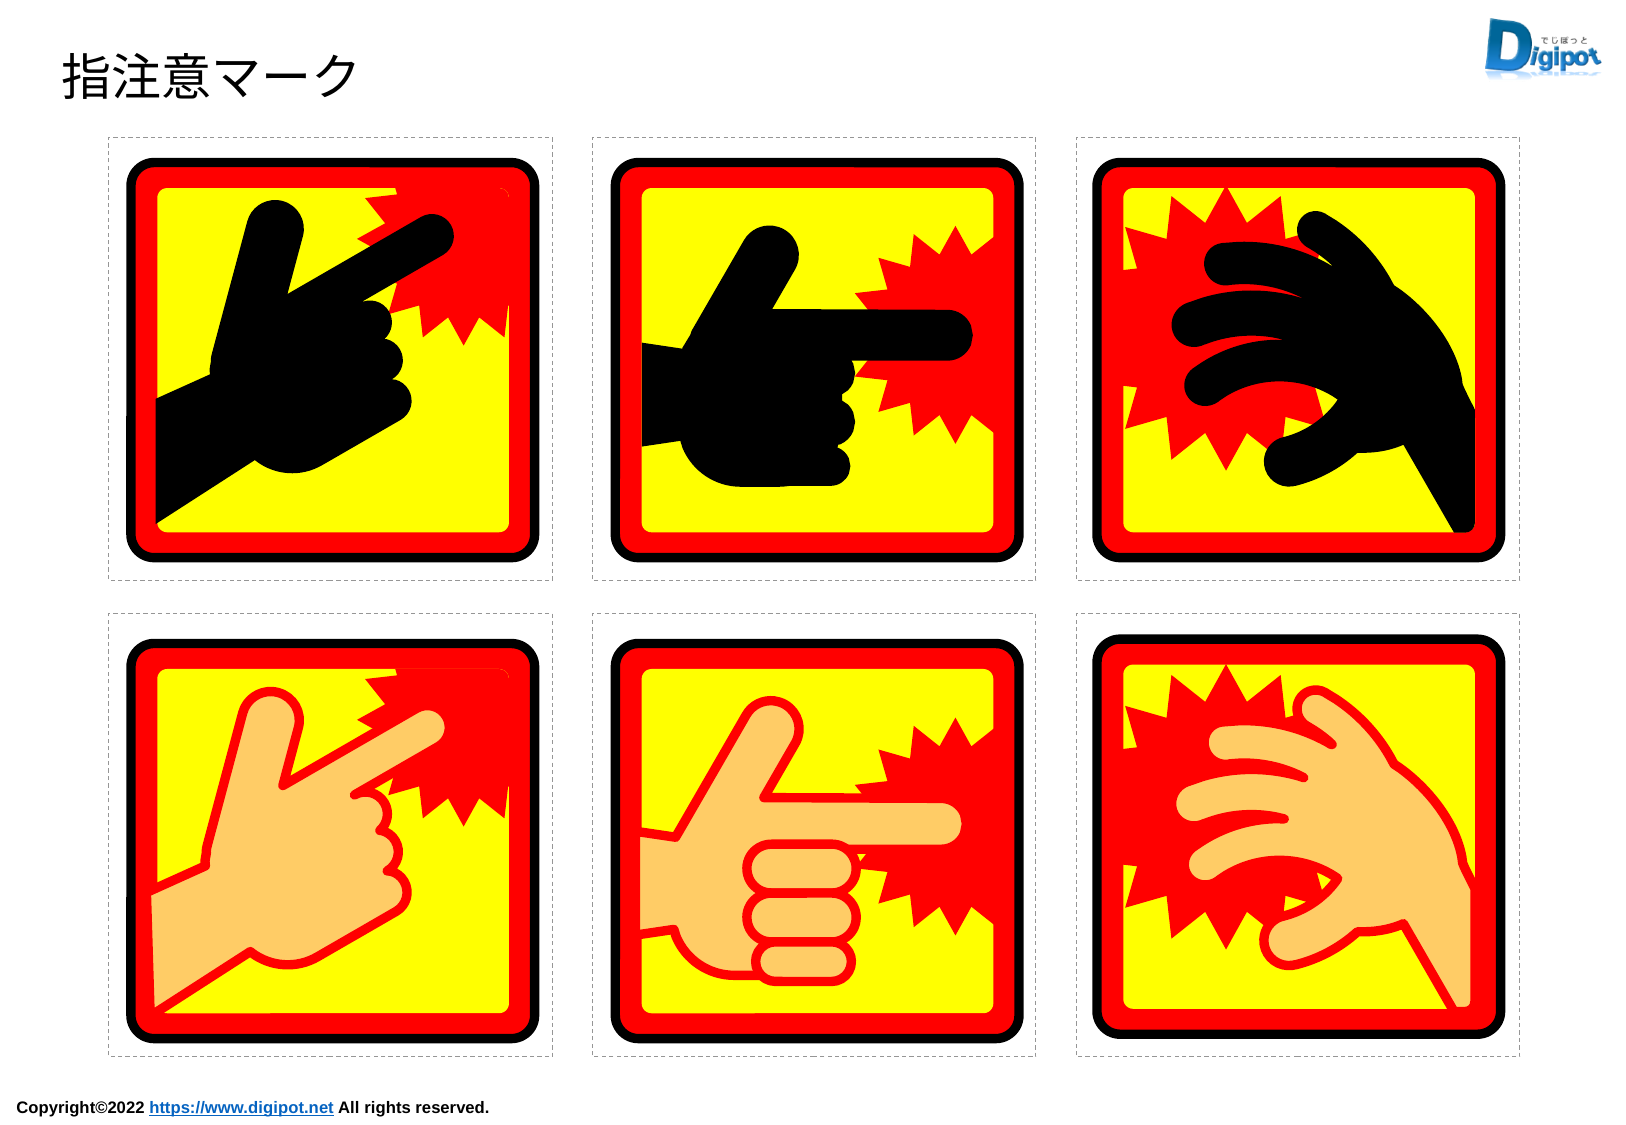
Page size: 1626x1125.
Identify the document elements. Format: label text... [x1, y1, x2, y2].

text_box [1096, 162, 1501, 558]
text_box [1096, 639, 1501, 1035]
picture [1485, 18, 1602, 82]
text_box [615, 162, 1019, 558]
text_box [130, 162, 535, 558]
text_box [615, 643, 1019, 1039]
text_box 指注意マーク [46, 38, 377, 113]
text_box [130, 643, 535, 1039]
